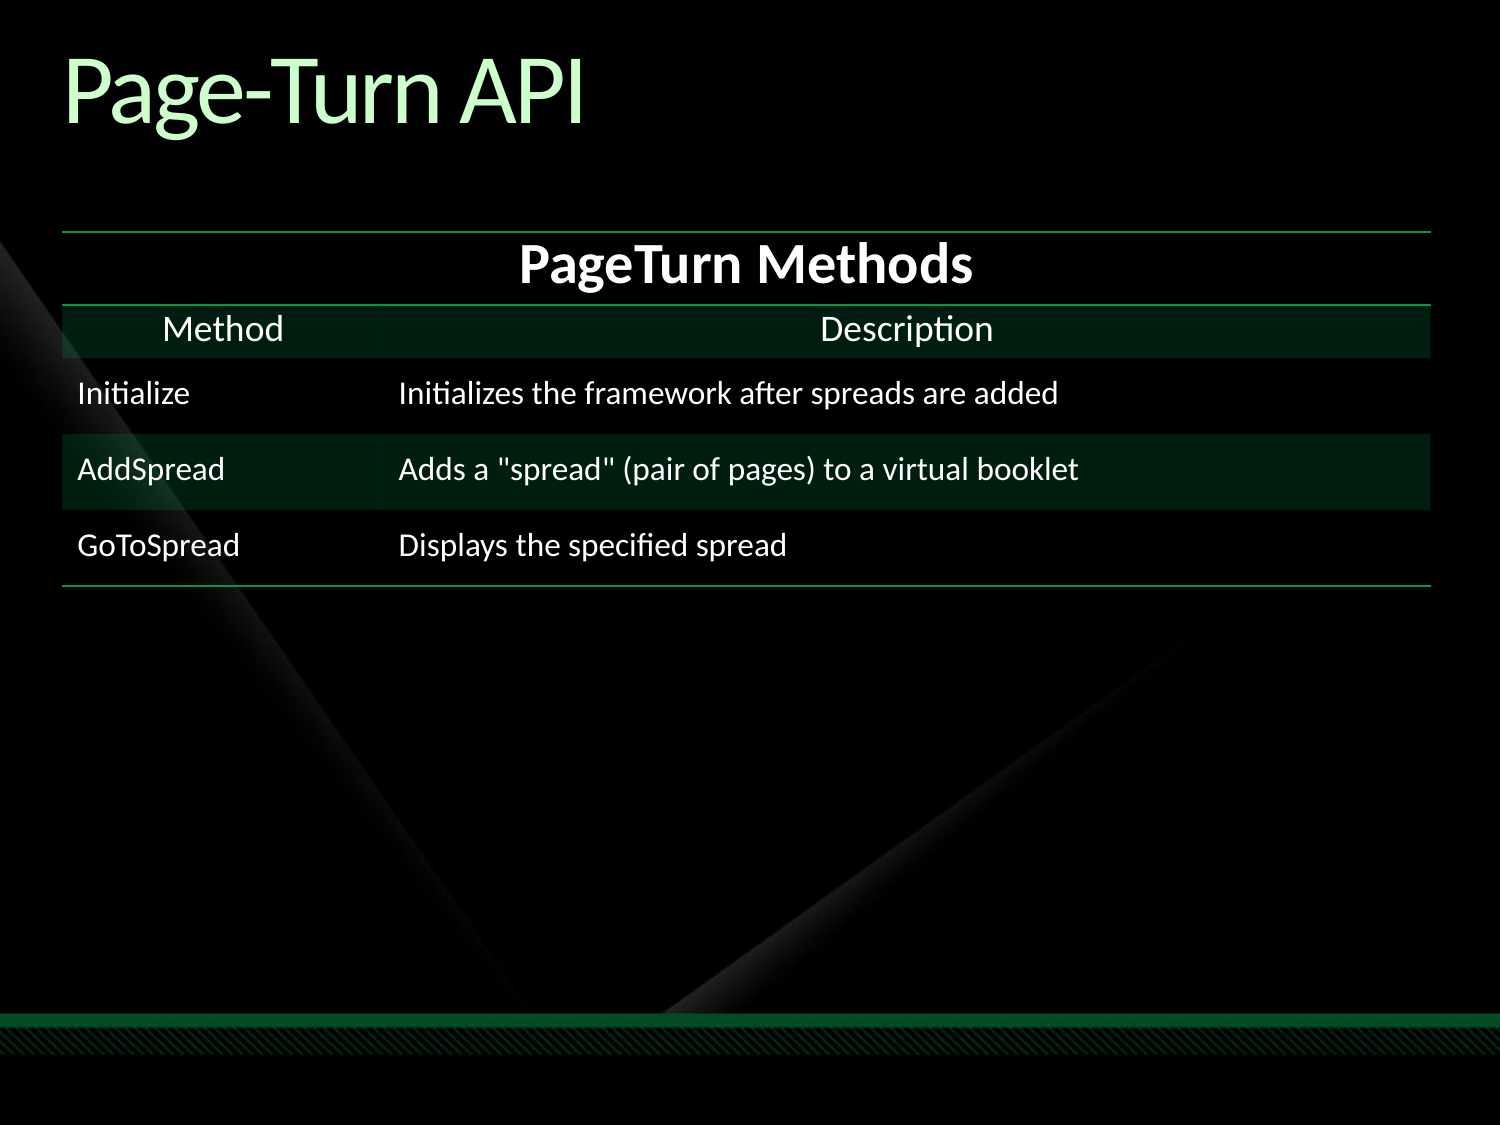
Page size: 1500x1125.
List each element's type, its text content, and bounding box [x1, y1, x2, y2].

table_cell Initializes the framework after spreads are added [384, 358, 1431, 434]
table_header PageTurn Methods [62, 233, 1431, 304]
title Page-Turn API [62, 37, 1438, 147]
table_cell Method [62, 306, 384, 358]
table_cell Adds a "spread" (pair of pages) to a virtual booklet [384, 434, 1431, 510]
table_cell Displays the specified spread [384, 510, 1431, 585]
table_cell Description [384, 306, 1431, 358]
table_cell GoToSpread [62, 510, 384, 585]
table_cell AddSpread [62, 434, 384, 510]
picture [0, 0, 1500, 1125]
table_cell Initialize [62, 358, 384, 434]
